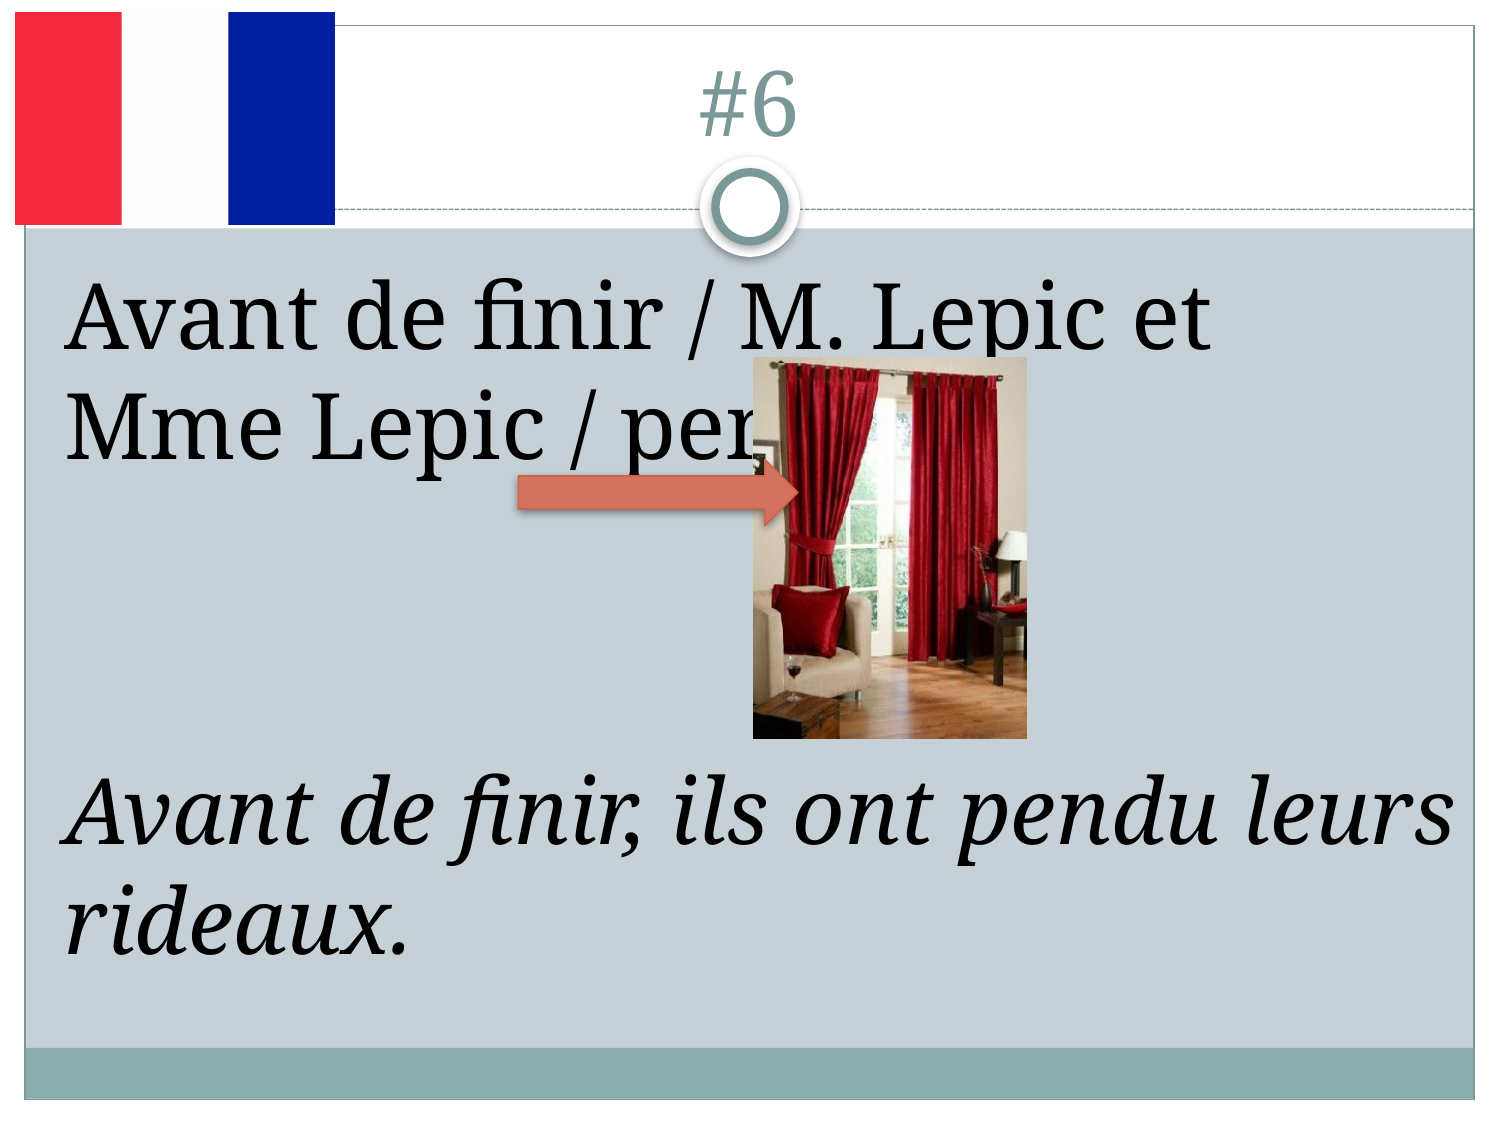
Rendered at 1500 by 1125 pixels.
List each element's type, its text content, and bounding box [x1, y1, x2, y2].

text_box [517, 475, 746, 510]
picture [753, 357, 1027, 739]
list Avant de finir / M. Lepic et Mme Lepic / pendre / Avant de finir, ils ont pendu leurs rideaux. [49, 250, 1473, 1001]
title #6 [340, 37, 1450, 162]
picture [15, 12, 335, 225]
